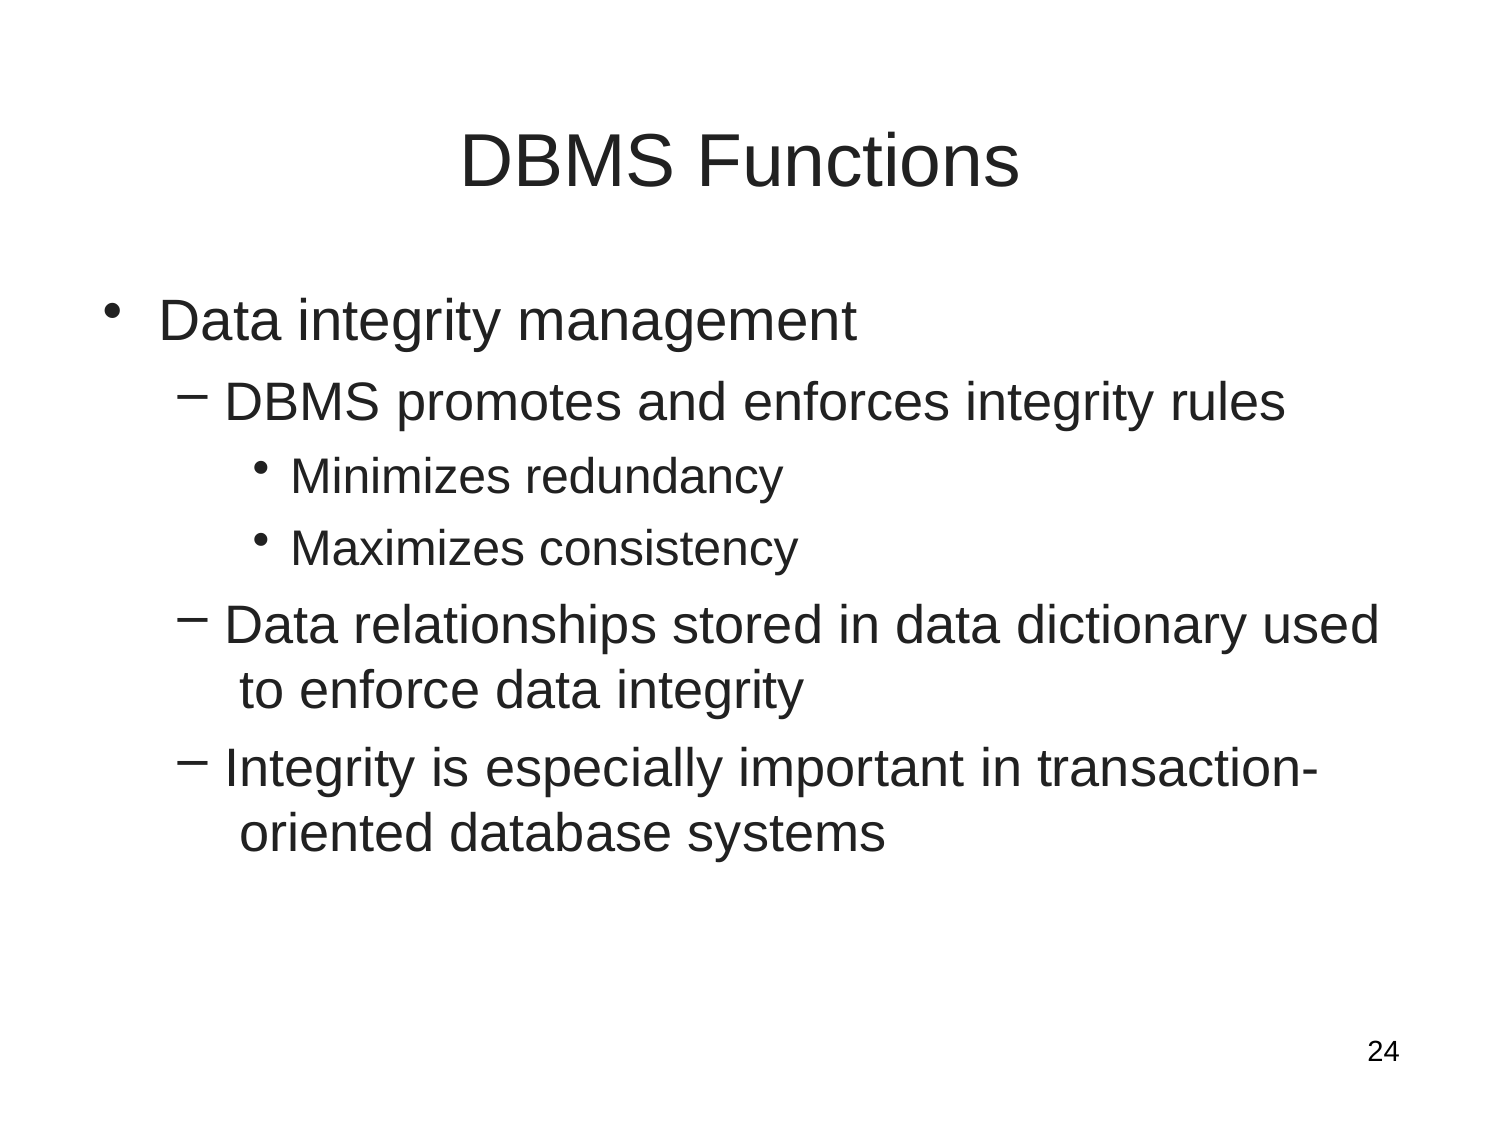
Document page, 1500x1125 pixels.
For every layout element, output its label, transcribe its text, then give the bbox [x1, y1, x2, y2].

slide_number 24 [1361, 1033, 1402, 1125]
text_box Data integrity management DBMS promotes and enforces integrity rules Minimizes redundancy Maximizes consistency Data relationships stored in data dictionary used to enforce data integrity Integrity is especially important in transaction- oriented database systems [100, 265, 1384, 863]
title DBMS Functions [321, 109, 1178, 265]
